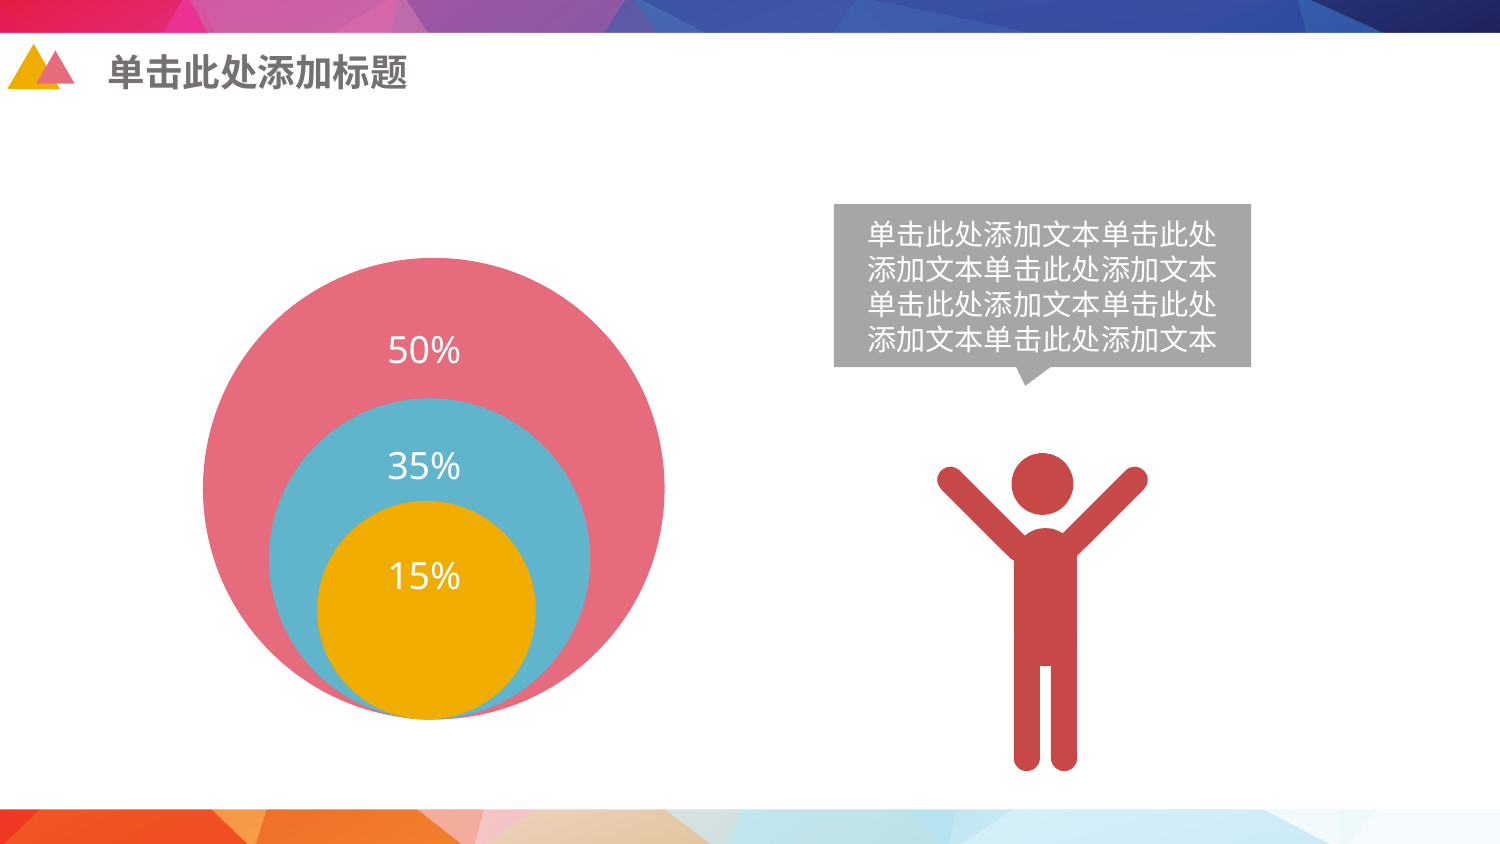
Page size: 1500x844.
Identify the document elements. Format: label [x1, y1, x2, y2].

picture [0, 0, 1500, 844]
text_box [936, 452, 1149, 772]
